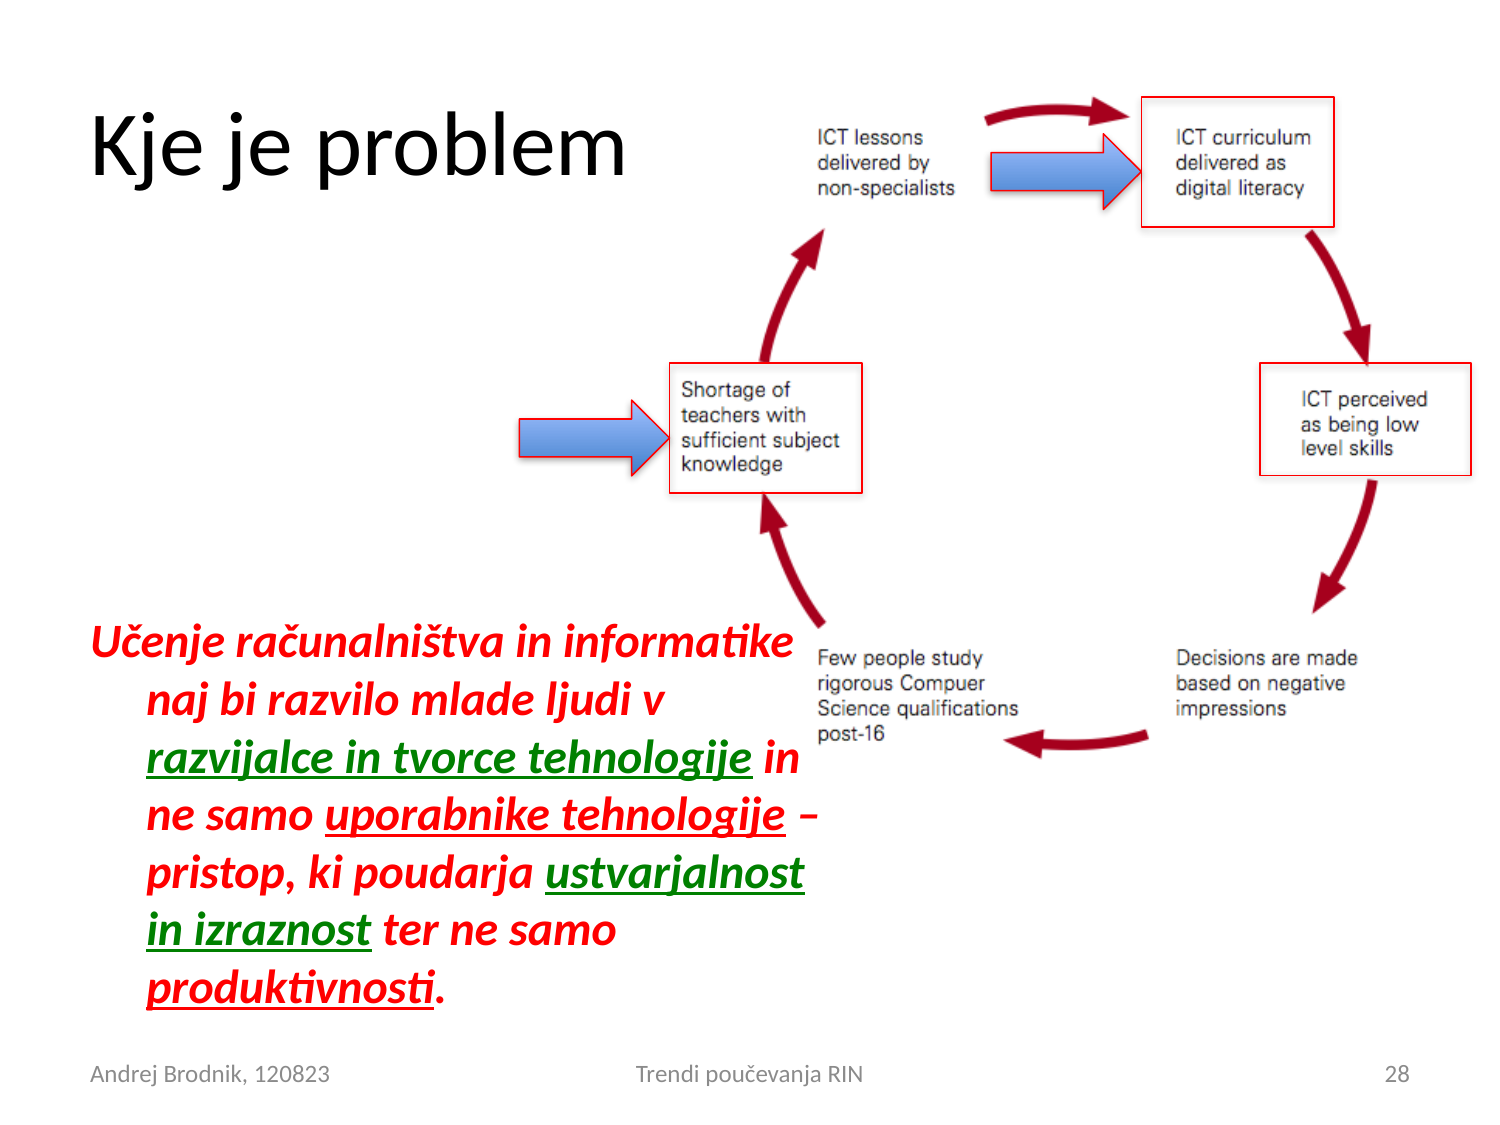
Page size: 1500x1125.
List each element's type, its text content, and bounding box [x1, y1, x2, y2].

slide_number Andrej Brodnik, 120823 [75, 1042, 425, 1103]
title Kje je problem [75, 45, 1425, 233]
list Učenje računalništva in informatike naj bi razvilo mlade ljudi v razvijalce in tvorce tehnologije in ne samo uporabnike tehnologije – pristop, ki poudarja ustvarjalnost in izraznost ter ne samo produktivnosti. [75, 602, 863, 1022]
footer Trendi poučevanja RIN [512, 1042, 988, 1103]
slide_number 27 [1074, 1042, 1425, 1103]
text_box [519, 77, 1472, 782]
